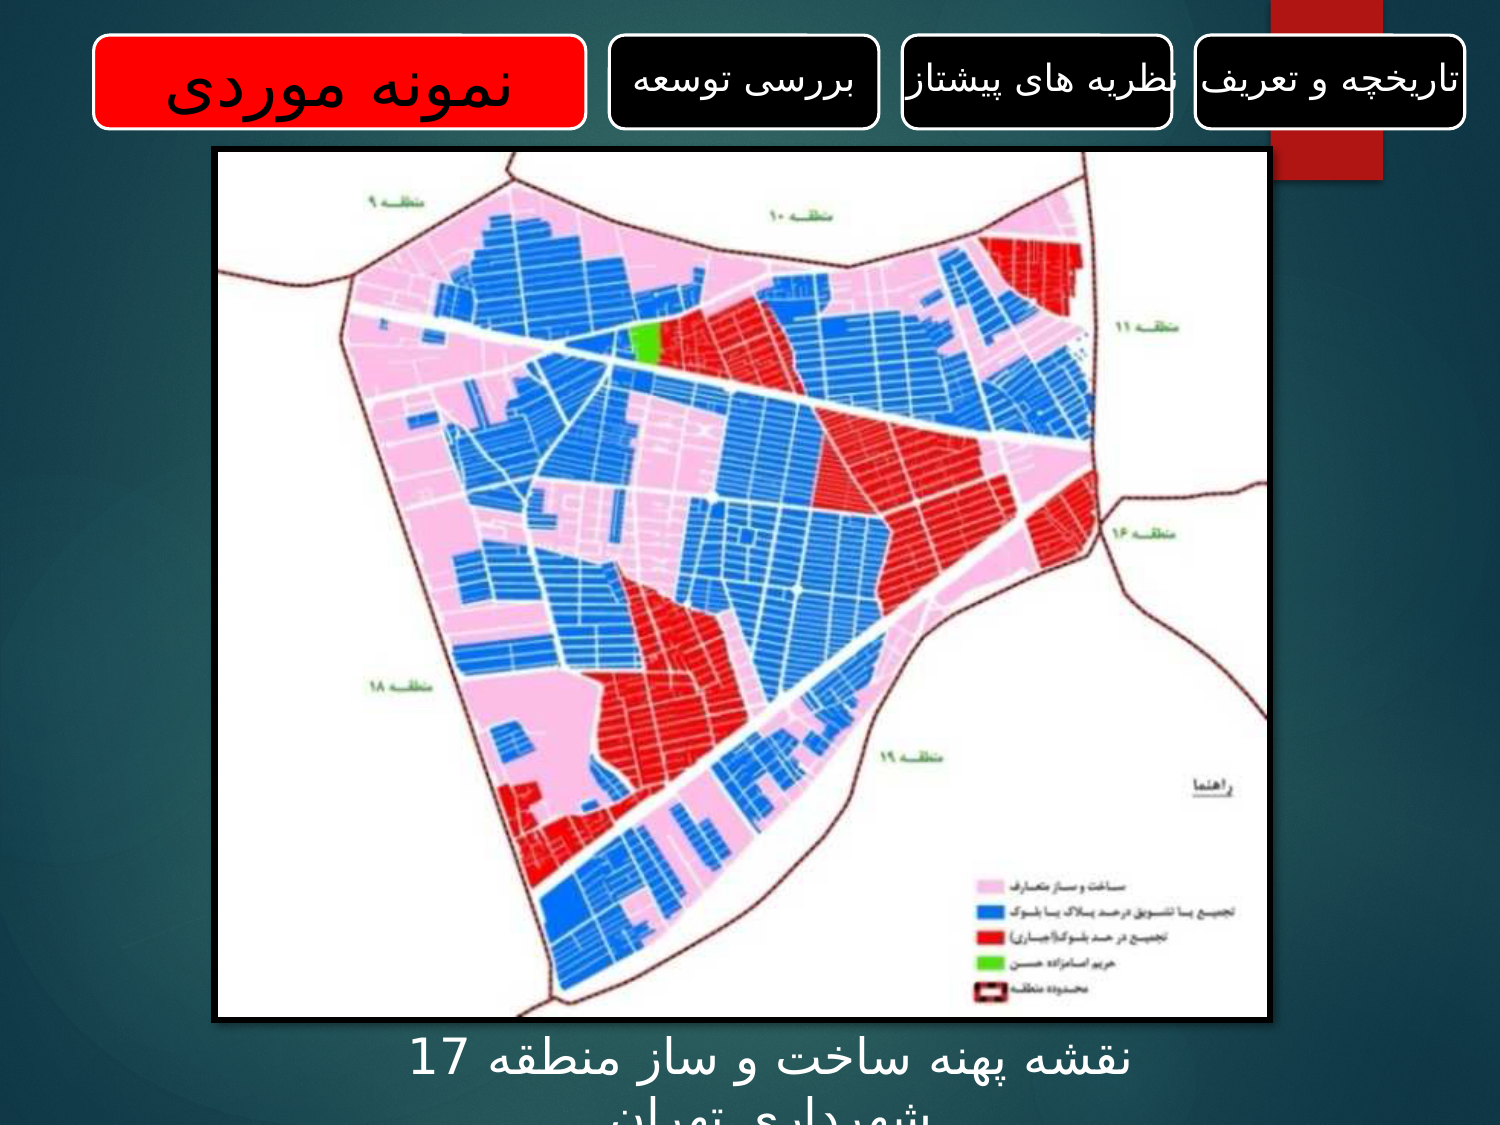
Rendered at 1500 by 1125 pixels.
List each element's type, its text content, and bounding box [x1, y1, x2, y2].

text_box [607, 107, 881, 131]
text_box نظریه های پیشتاز [878, 46, 1207, 107]
text_box [1194, 33, 1466, 46]
text_box [608, 33, 880, 46]
text_box [900, 107, 1174, 131]
text_box تاریخچه و تعریف [1207, 46, 1489, 107]
text_box نمونه موردی [93, 32, 586, 128]
text_box نقشه پهنه ساخت و ساز منطقه 17 شهرداری تهران [325, 1033, 1217, 1125]
picture [217, 152, 1267, 1017]
text_box بررسی توسعه [586, 46, 878, 107]
text_box [1193, 107, 1467, 131]
text_box [901, 33, 1173, 46]
